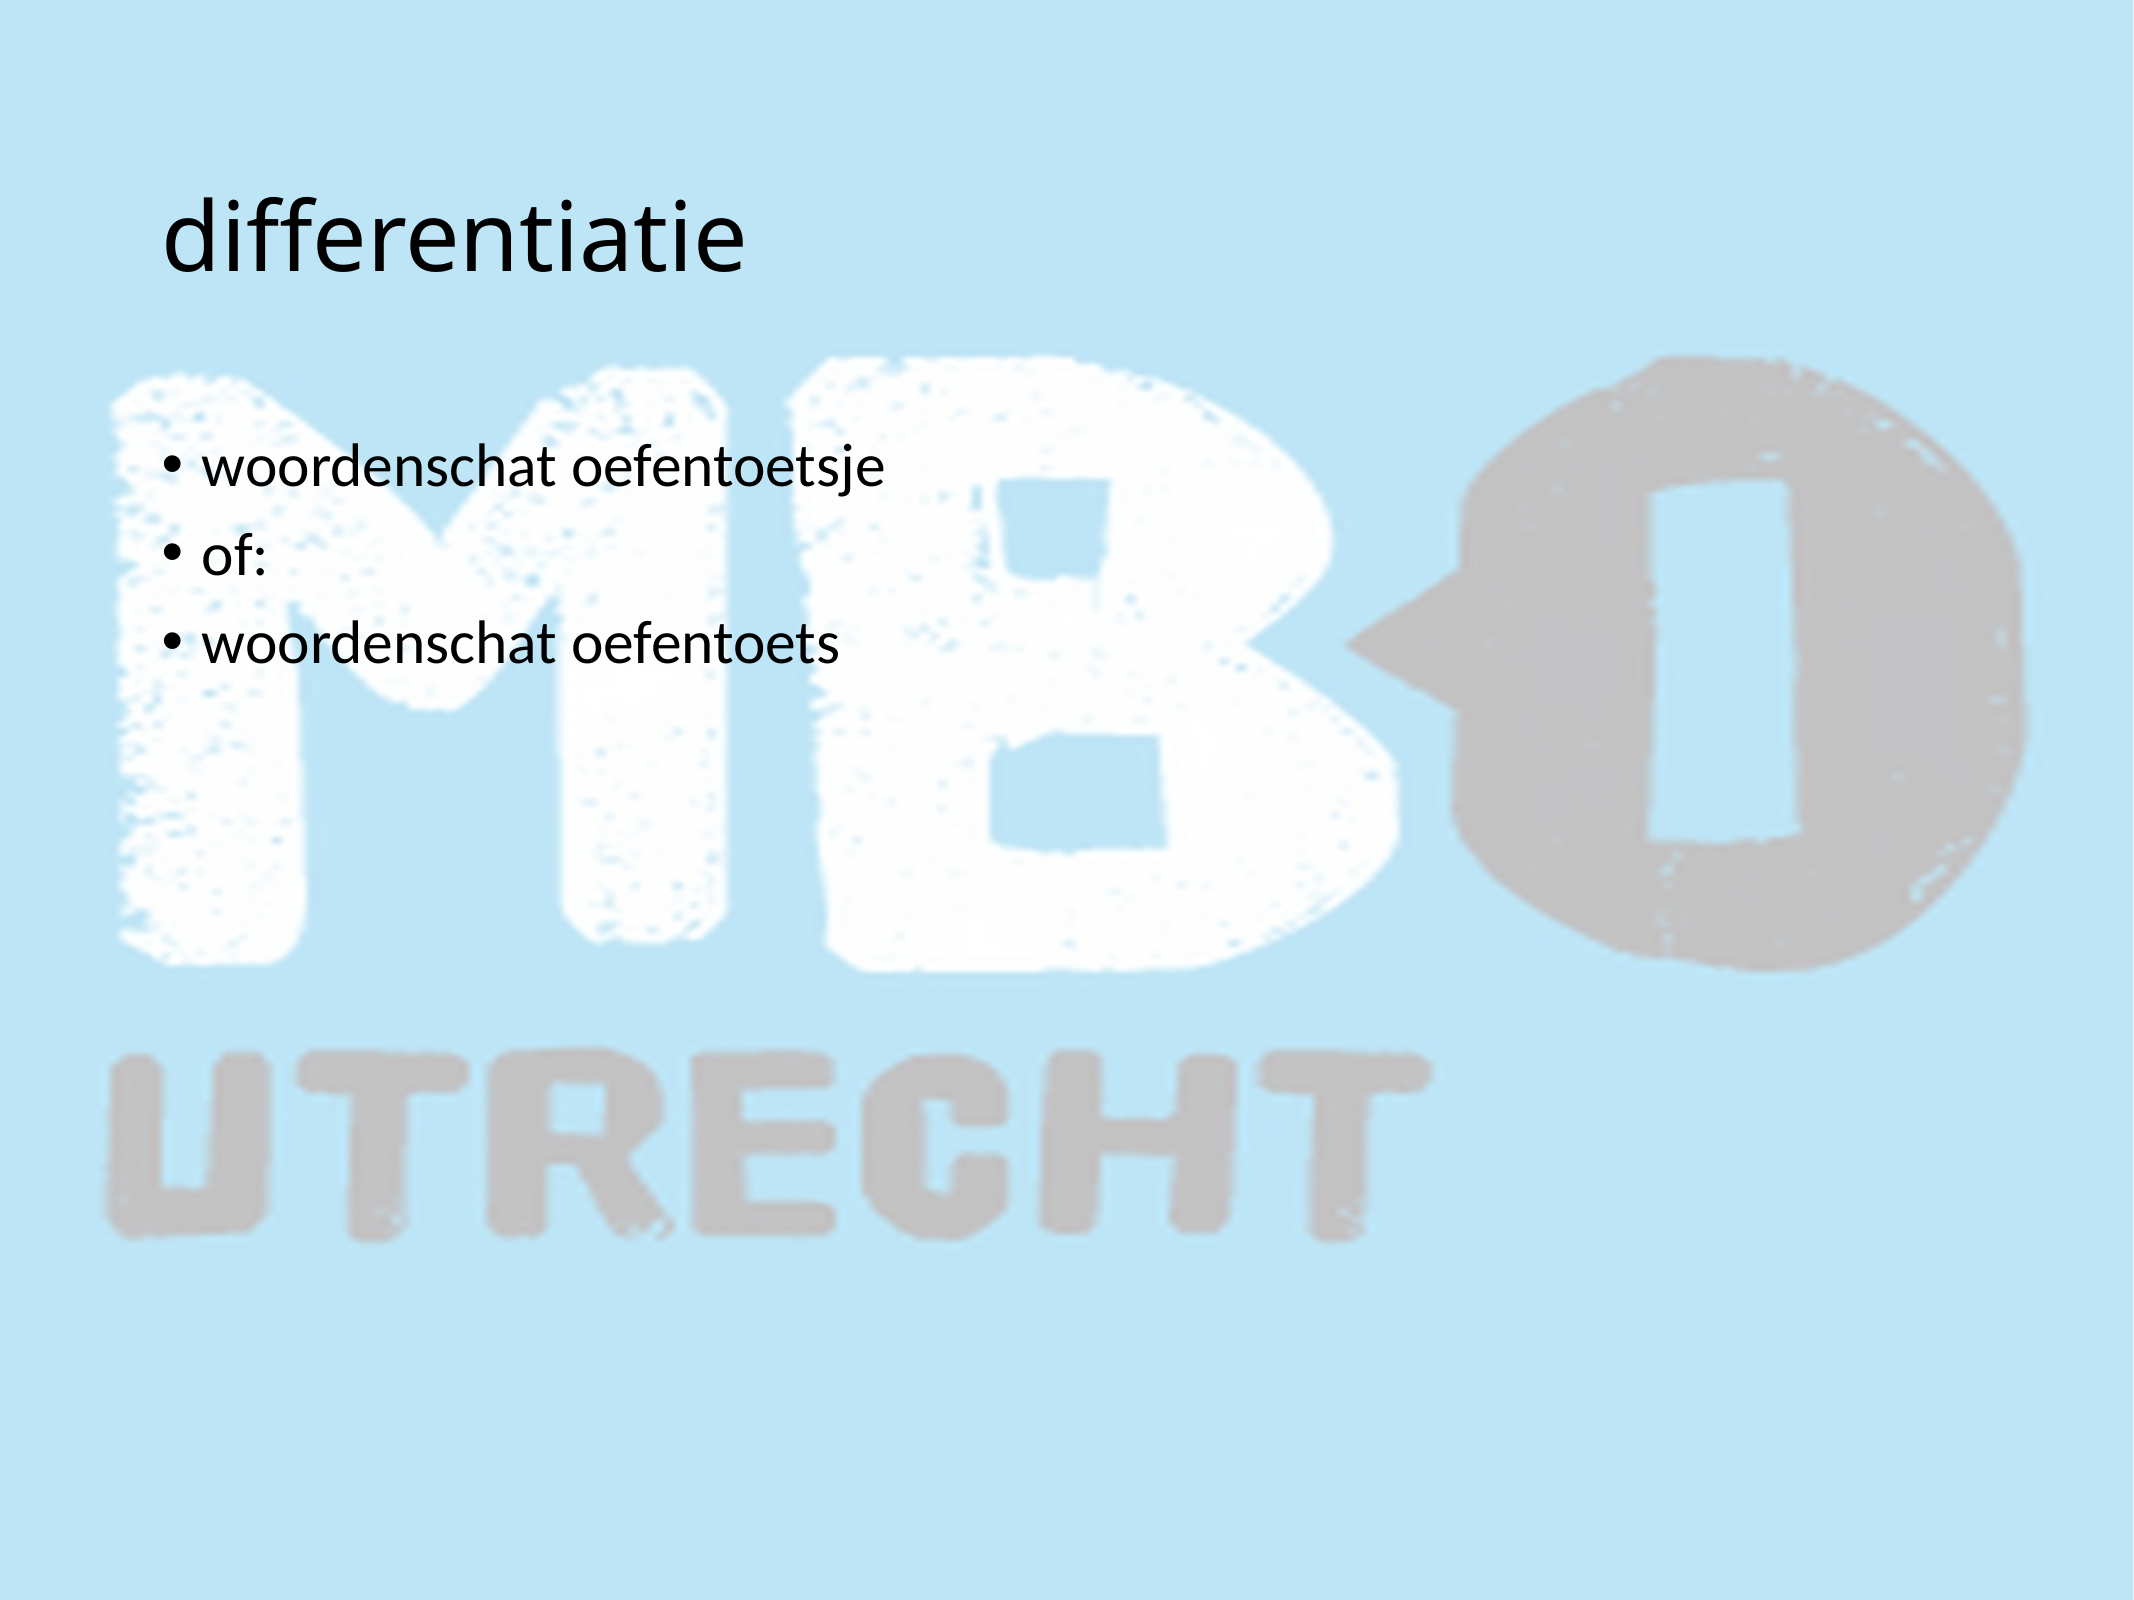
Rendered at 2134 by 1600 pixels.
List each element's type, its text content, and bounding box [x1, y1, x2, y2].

list woordenschat oefentoetsje of: woordenschat oefentoets [146, 425, 1987, 1442]
title differentiatie [146, 85, 1987, 395]
